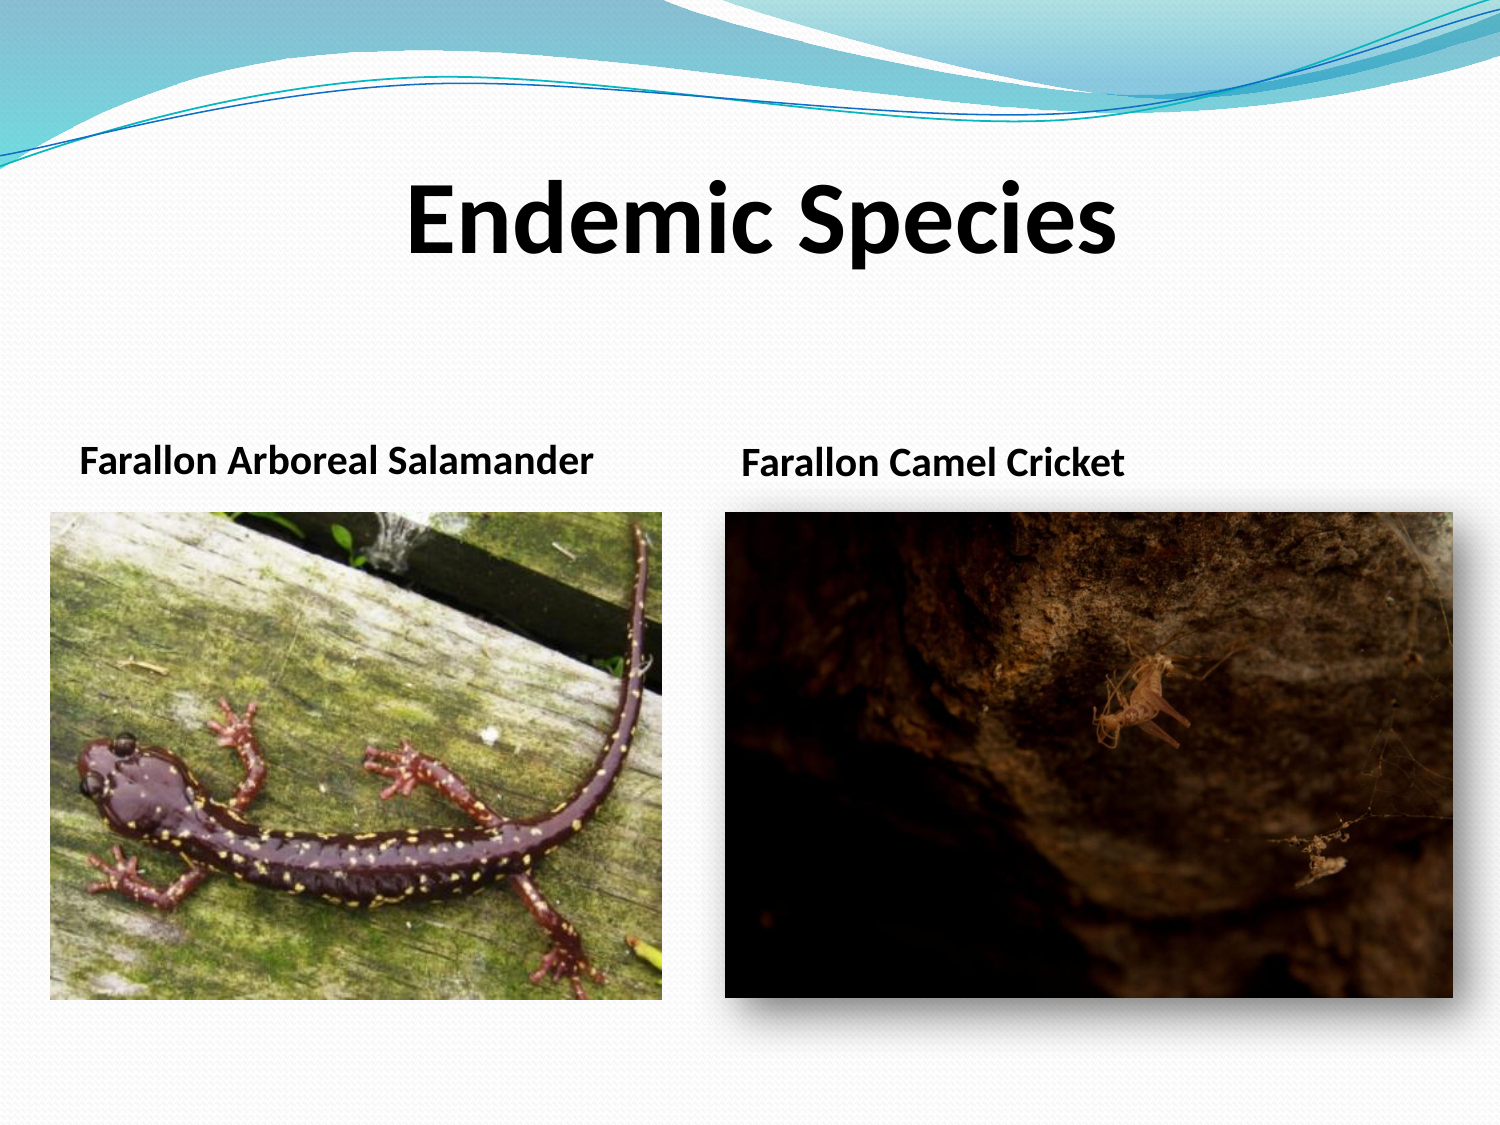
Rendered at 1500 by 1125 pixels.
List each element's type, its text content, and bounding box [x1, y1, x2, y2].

title Endemic Species [162, 99, 1363, 275]
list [724, 512, 1453, 998]
text_box Farallon Camel Cricket [726, 426, 1141, 492]
picture [49, 512, 662, 1001]
text_box Farallon Arboreal Salamander [64, 425, 610, 490]
